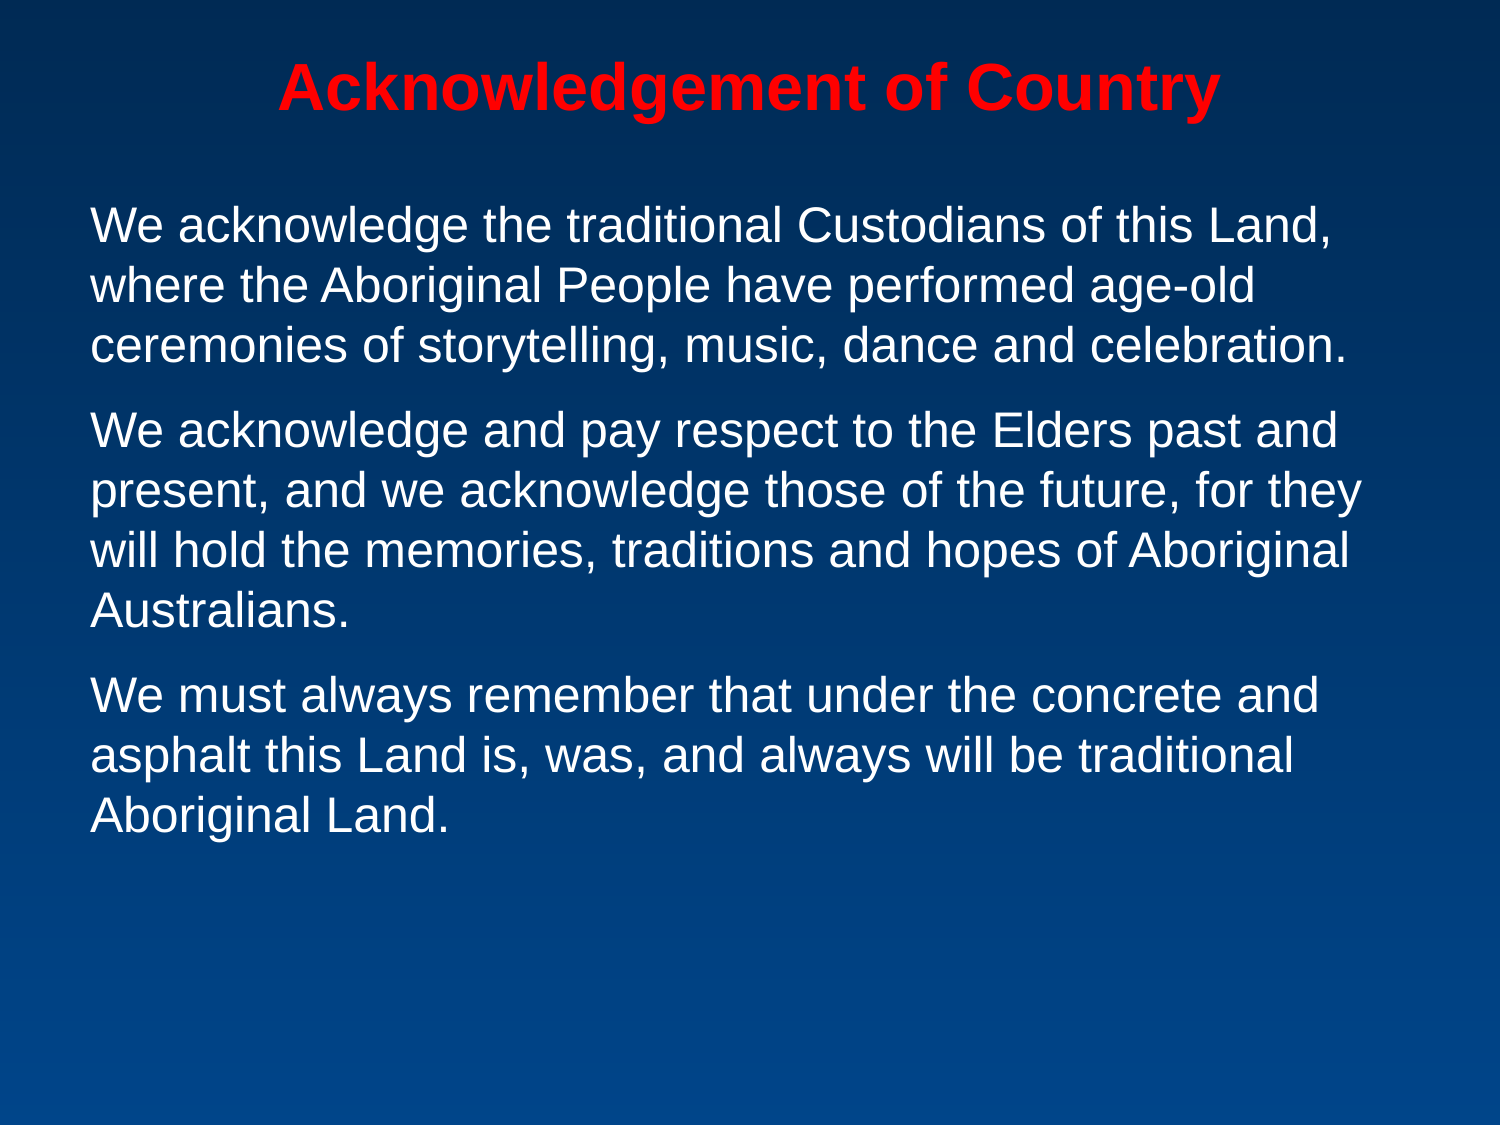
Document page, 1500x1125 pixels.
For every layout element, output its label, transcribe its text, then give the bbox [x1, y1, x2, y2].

list We acknowledge the traditional Custodians of this Land, where the Aboriginal People have performed age-old ceremonies of storytelling, music, dance and celebration. We acknowledge and pay respect to the Elders past and present, and we acknowledge those of the future, for they will hold the memories, traditions and hopes of Aboriginal Australians. We must always remember that under the concrete and asphalt this Land is, was, and always will be traditional Aboriginal Land. [74, 184, 1426, 1006]
title Acknowledgement of Country [74, 44, 1426, 184]
